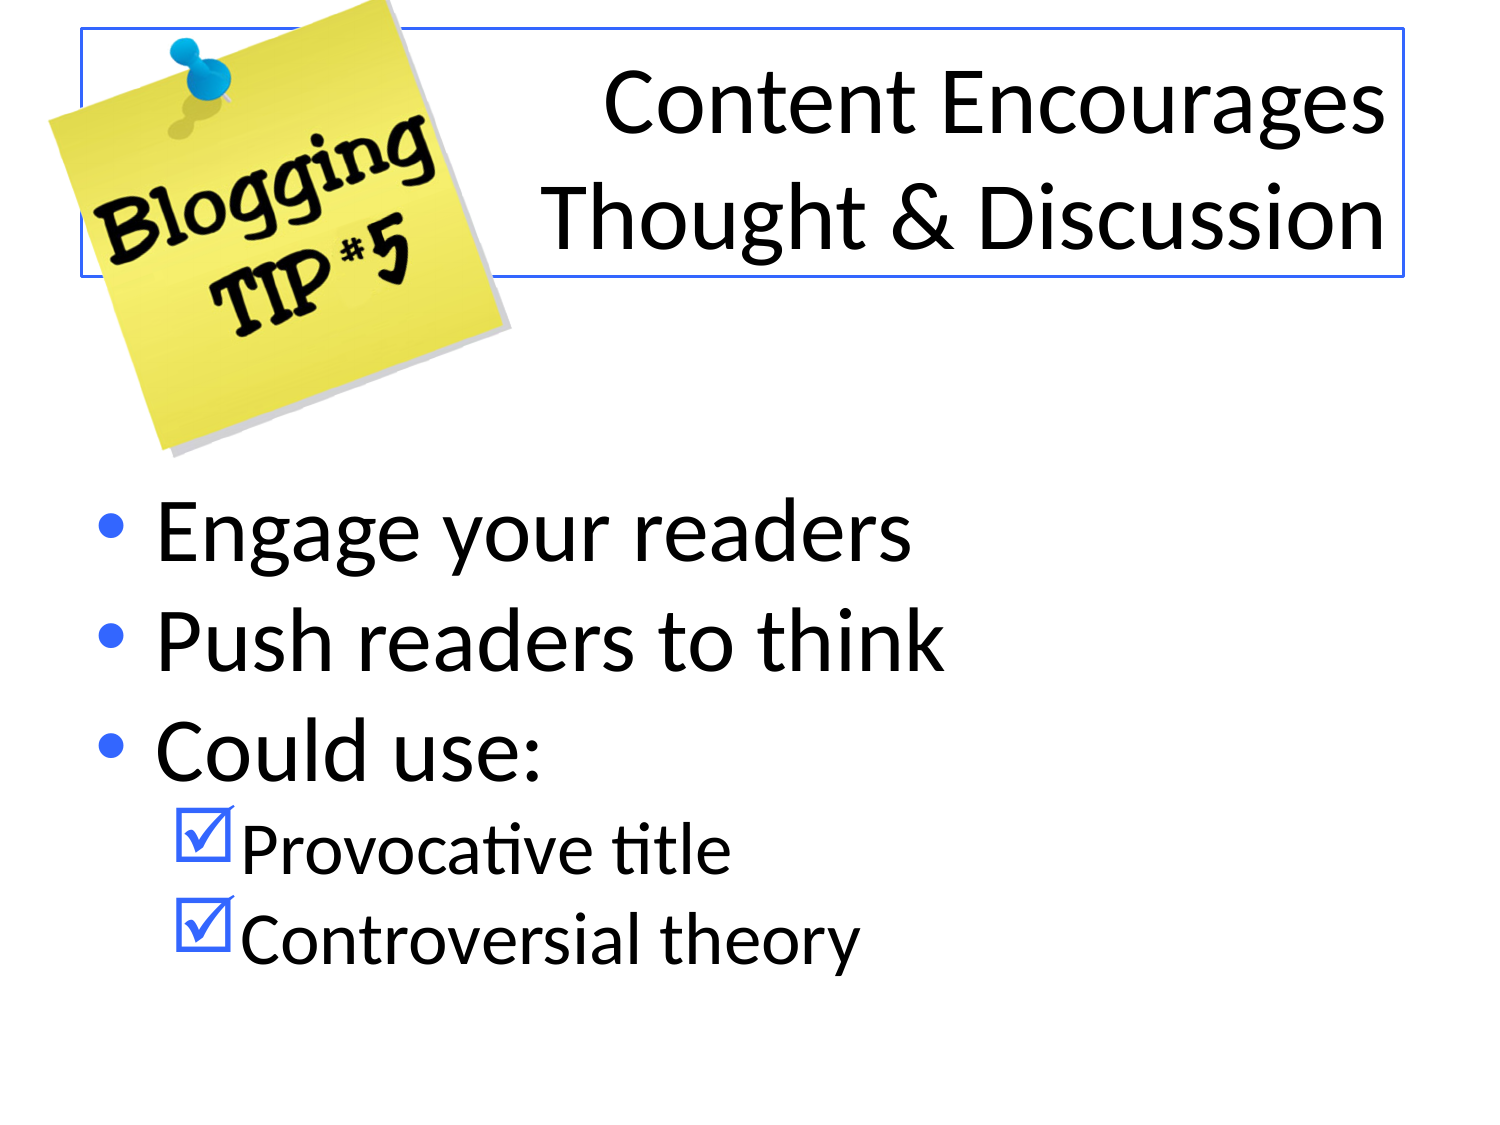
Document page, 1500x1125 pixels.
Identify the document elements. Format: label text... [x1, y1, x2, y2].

picture [34, 0, 515, 461]
title Content Encourages Thought & Discussion [466, 28, 1404, 277]
text_box Engage your readers Push readers to think Could use: Provocative title Controversial theory [81, 462, 1404, 987]
